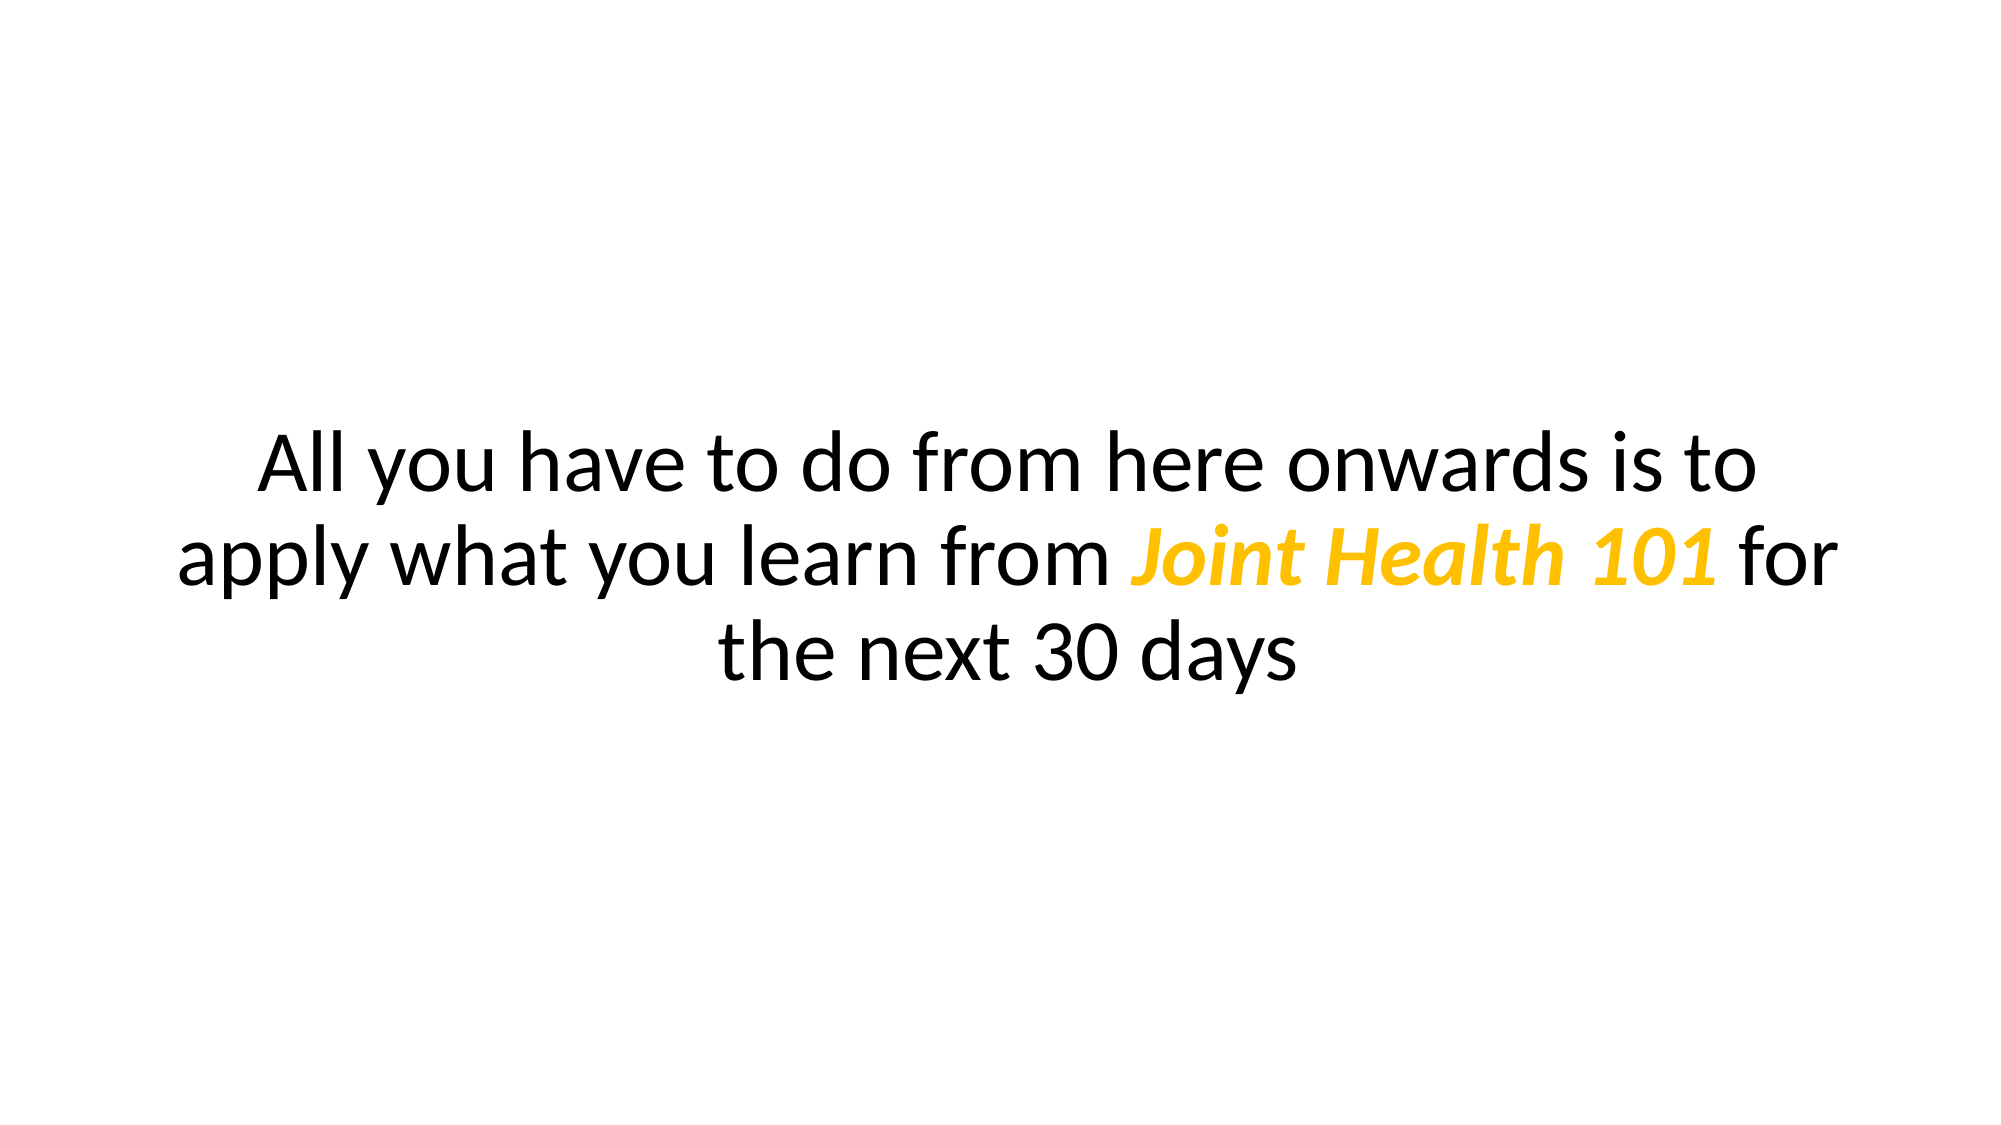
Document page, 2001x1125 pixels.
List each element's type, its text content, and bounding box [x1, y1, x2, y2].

list All you have to do from here onwards is to apply what you learn from Joint Health 101 for the next 30 days [146, 408, 1872, 969]
